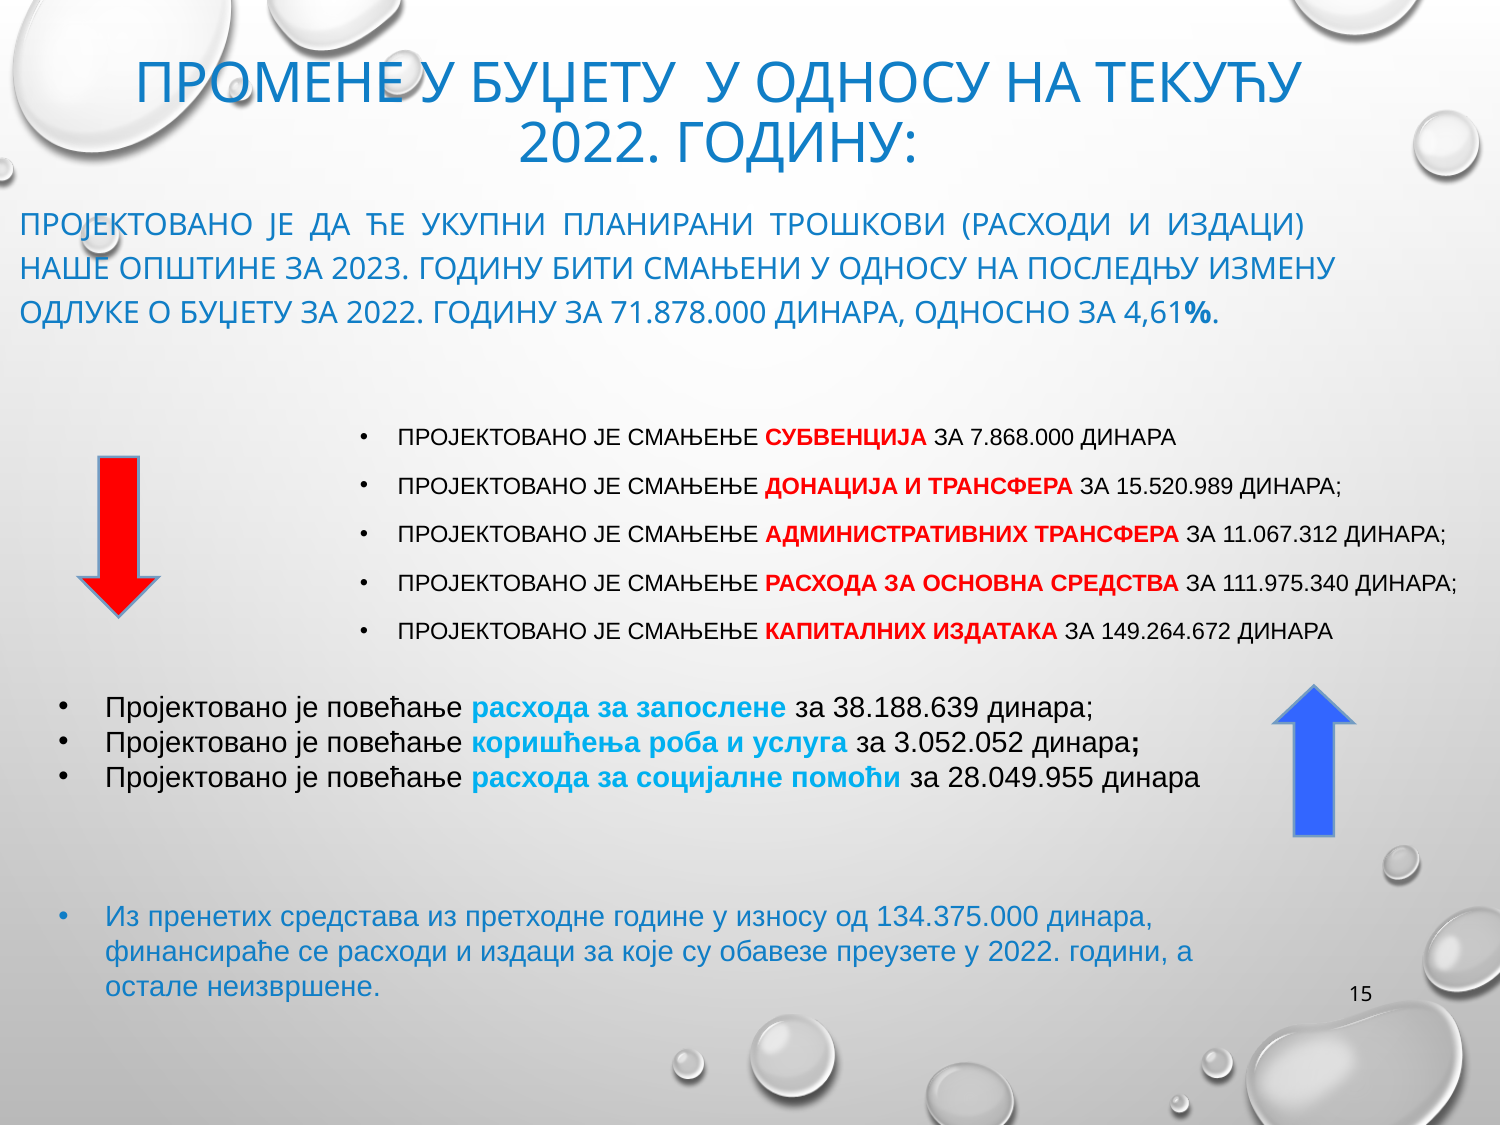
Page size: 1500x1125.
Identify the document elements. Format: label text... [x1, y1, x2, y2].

list Пројектовано је да ће укупни планирани трошкови (расходи и издаци) наше општине за 2023. годину бити смањени у односу на последњу измену Одлуке о буџету за 2022. годину за 71.878.000 динара, односно за 4,61%. [0, 190, 1350, 376]
text_box [78, 456, 159, 618]
title промене у буџету у односу на текућу 2022. годину: [82, 46, 1354, 183]
text_box [1274, 685, 1354, 837]
picture [0, 0, 1500, 1125]
slide_number 15 [1293, 965, 1388, 1025]
text_box Пројектовано је повећање расхода за запослене за 38.188.639 динара; Пројектовано је повећање коришћења роба и услуга за 3.052.052 динара; Пројектовано је повећање расхода за социјалне помоћи за 28.049.955 динара Из пренетих средстава из претходне године у износу од 134.375.000 динара, финансираће се расходи и издаци за које су обавезе преузете у 2022. години, а остале неизвршене. [43, 680, 1223, 841]
list Пројектовано је смањење субвенција за 7.868.000 динара Пројектовано је смањење донација и трансфера за 15.520.989 динара; Пројектовано је смањење АДМИНИСТРАТИВНИХ ТРАНСФЕРА за 11.067.312 динара; Пројектовано је смањење РАСХОДА ЗА ОСНОВНА СРЕДСТВА за 111.975.340 динара; Пројектовано је смањење капиталних издатака за 149.264.672 динара [344, 408, 1500, 666]
